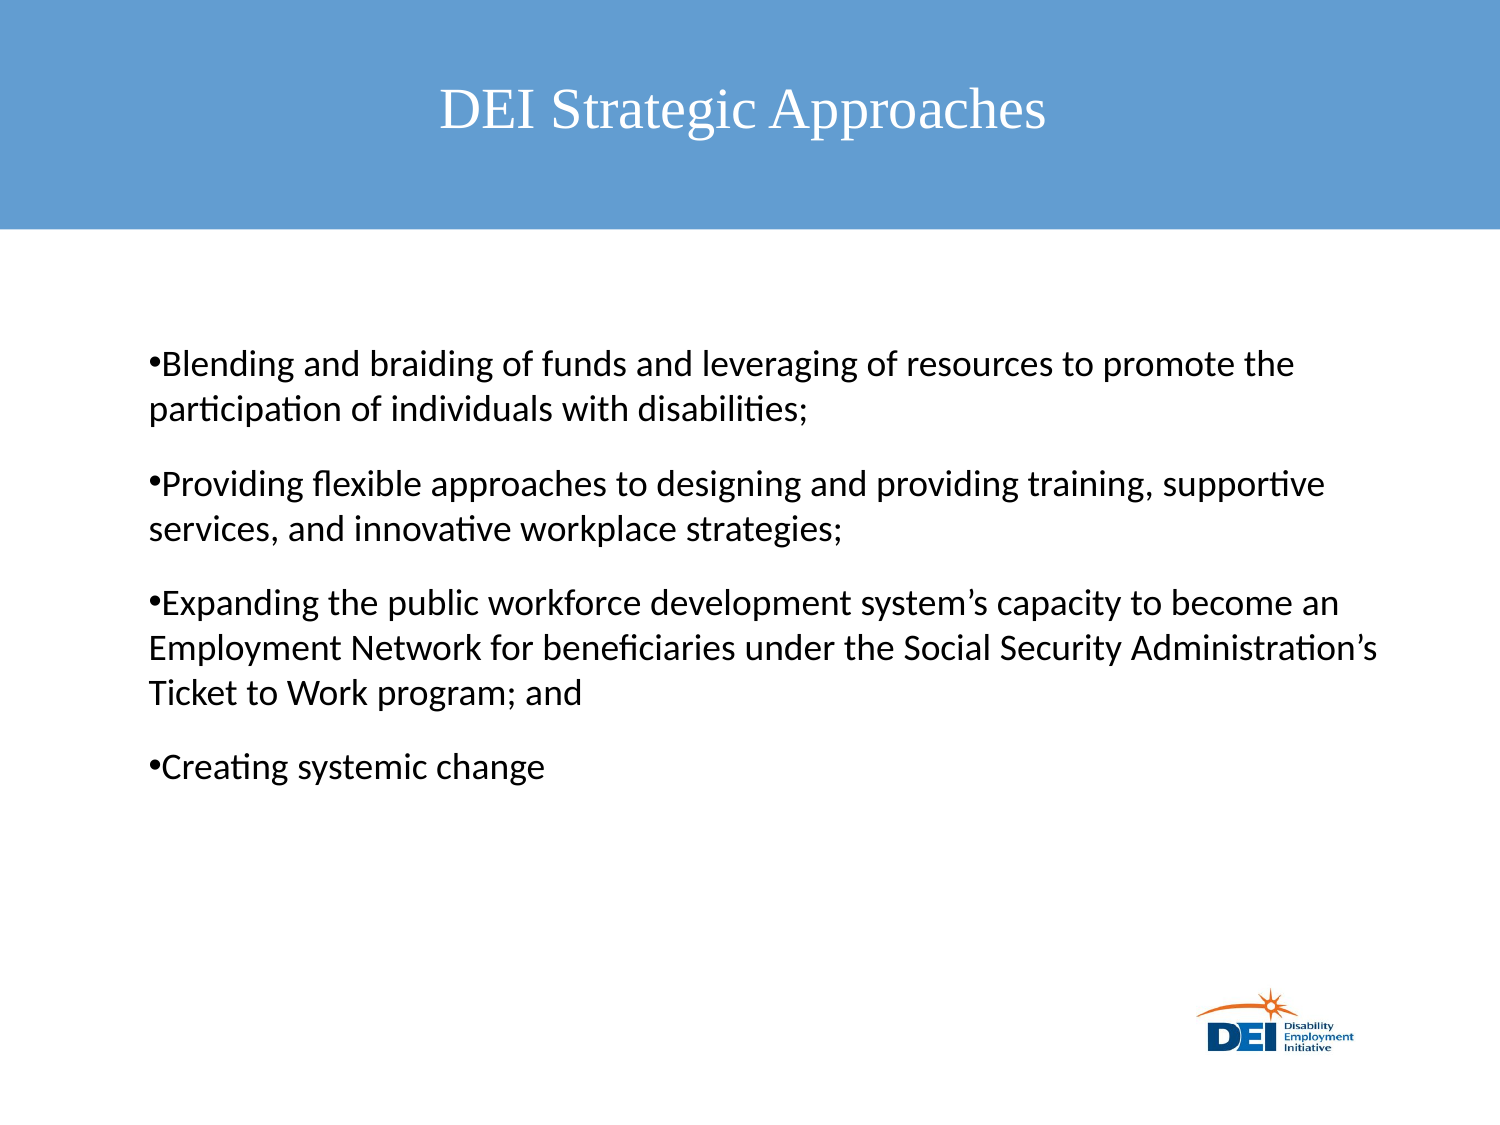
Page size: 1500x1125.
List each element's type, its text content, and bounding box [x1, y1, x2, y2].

text_box Blending and braiding of funds and leveraging of resources to promote the participation of individuals with disabilities; Providing flexible approaches to designing and providing training, supportive services, and innovative workplace strategies; Expanding the public workforce development system’s capacity to become an Employment Network for beneficiaries under the Social Security Administration’s Ticket to Work program; and Creating systemic change [133, 331, 1456, 885]
picture [1196, 979, 1362, 1068]
text_box DEI Strategic Approaches [153, 62, 1333, 148]
